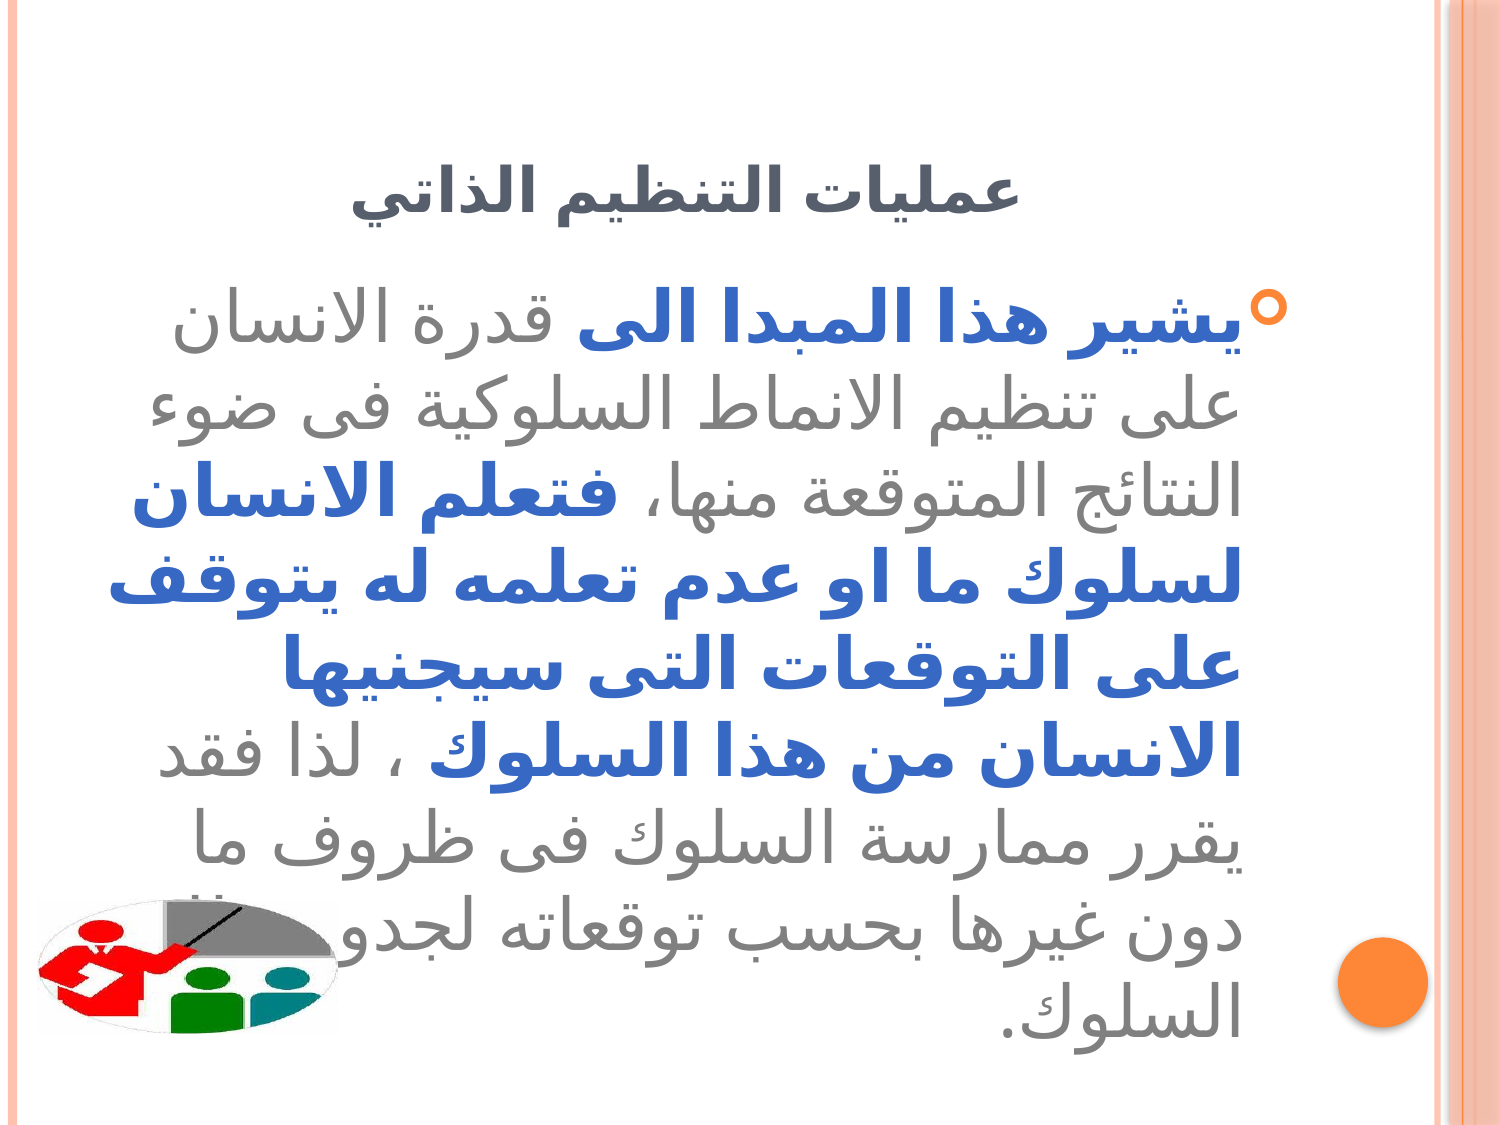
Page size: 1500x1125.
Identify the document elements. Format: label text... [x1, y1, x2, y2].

picture [36, 899, 338, 1035]
title عمليات التنظيم الذاتي [75, 45, 1300, 233]
list يشير هذا المبدا الى قدرة الانسان على تنظيم الانماط السلوكية فى ضوء النتائج المتوقعة منها، فتعلم الانسان لسلوك ما او عدم تعلمه له يتوقف على التوقعات التى سيجنيها الانسان من هذا السلوك ، لذا فقد يقرر ممارسة السلوك فى ظروف ما دون غيرها بحسب توقعاته لجدوى ذلك السلوك. [75, 262, 1300, 1062]
